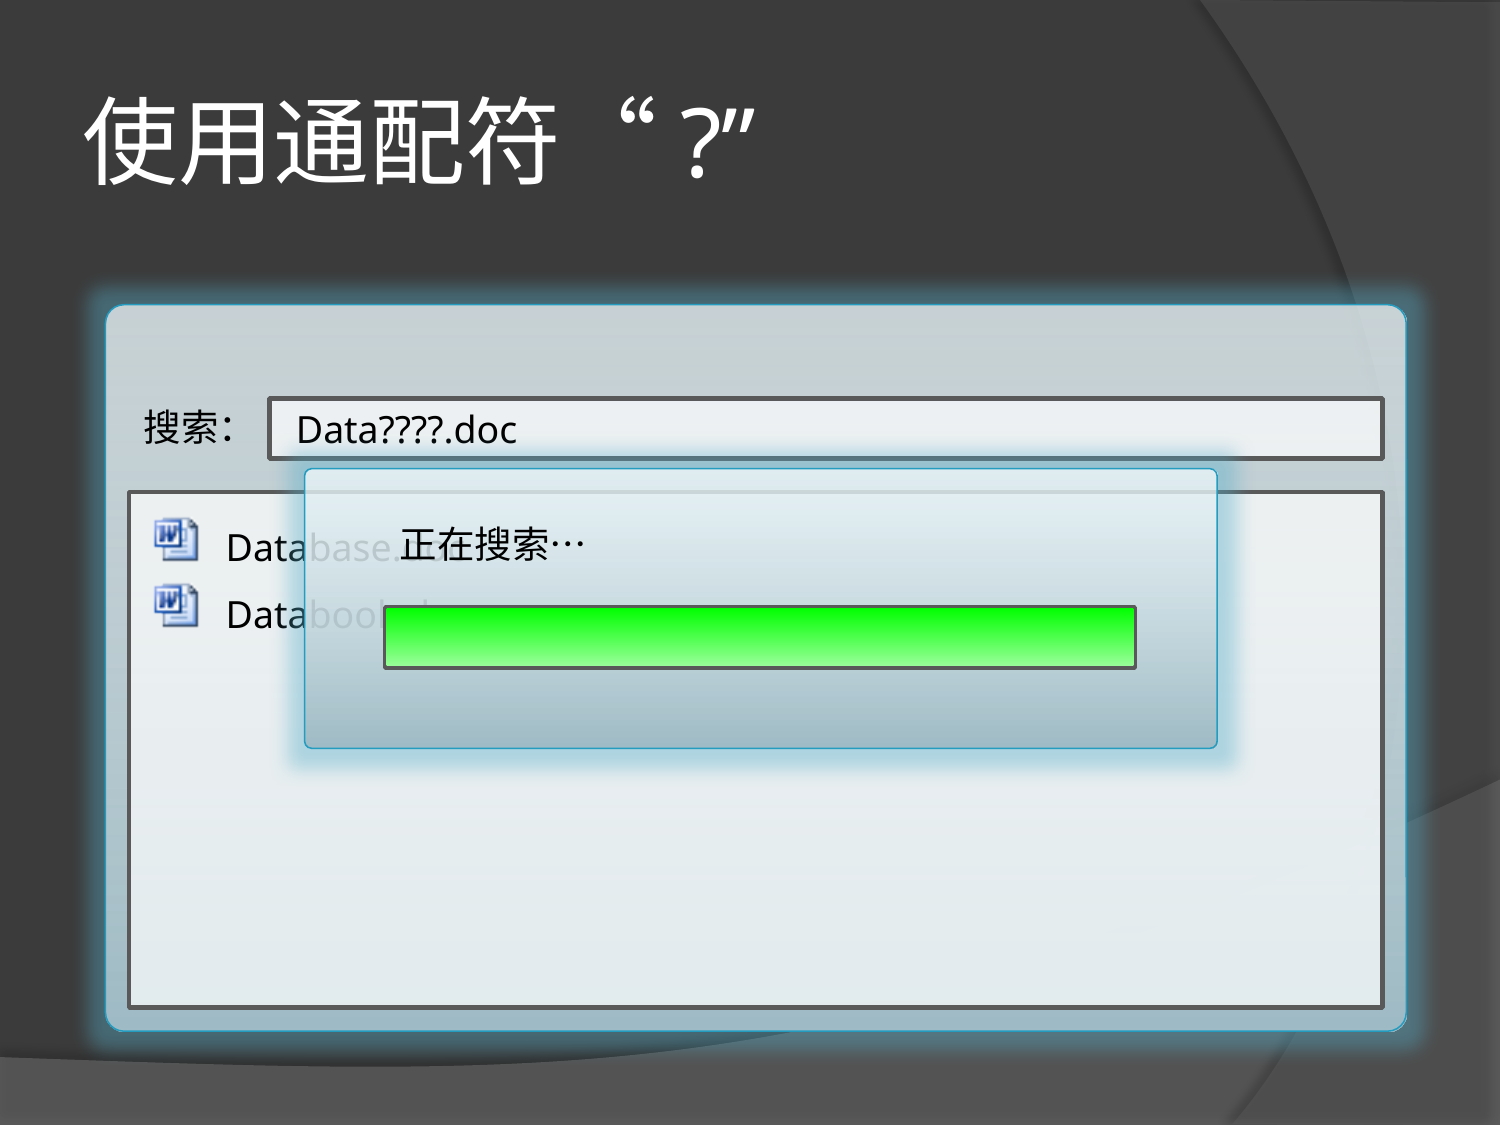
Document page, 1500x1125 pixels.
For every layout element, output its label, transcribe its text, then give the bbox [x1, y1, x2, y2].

picture [152, 581, 205, 631]
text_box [304, 468, 1218, 749]
picture [152, 515, 205, 566]
title 使用通配符“?” [75, 45, 1300, 233]
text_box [105, 304, 1407, 1032]
